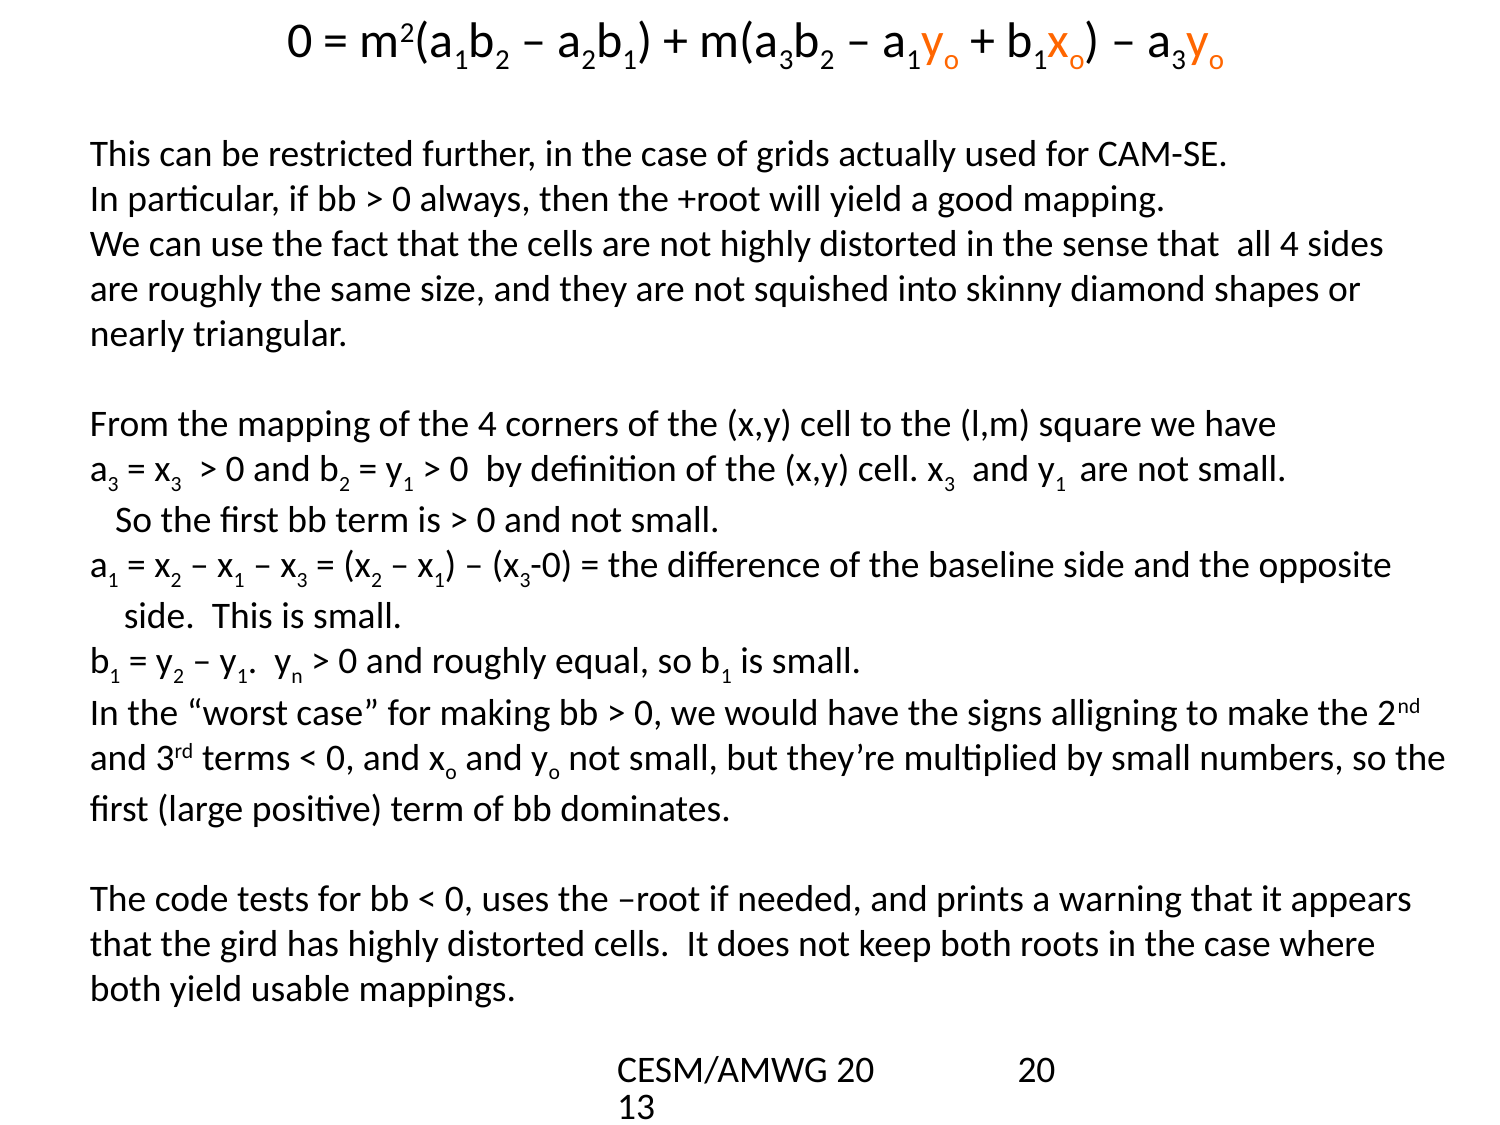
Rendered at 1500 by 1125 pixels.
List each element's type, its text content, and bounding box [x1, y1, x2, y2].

footer CESM/AMWG 2013 [602, 1037, 892, 1098]
title 0 = m2(a1b2 – a2b1) + m(a3b2 – a1yo + b1xo) – a3yo [75, 0, 1425, 95]
text_box This can be restricted further, in the case of grids actually used for CAM-SE. In particular, if bb > 0 always, then the +root will yield a good mapping. We can use the fact that the cells are not highly distorted in the sense that all 4 sides are roughly the same size, and they are not squished into skinny diamond shapes or nearly triangular. From the mapping of the 4 corners of the (x,y) cell to the (l,m) square we have a3 = x3 > 0 and b2 = y1 > 0 by definition of the (x,y) cell. x3 and y1 are not small. So the first bb term is > 0 and not small. a1 = x2 – x1 – x3 = (x2 – x1) – (x3-0) = the difference of the baseline side and the opposite side. This is small. b1 = y2 – y1. yn > 0 and roughly equal, so b1 is small. In the “worst case” for making bb > 0, we would have the signs alligning to make the 2nd and 3rd terms < 0, and xo and yo not small, but they’re multiplied by small numbers, so the first (large positive) term of bb dominates. The code tests for bb < 0, uses the –root if needed, and prints a warning that it appears that the gird has highly distorted cells. It does not keep both roots in the case where both yield usable mappings. [74, 121, 1468, 1017]
slide_number 20 [1002, 1037, 1075, 1098]
